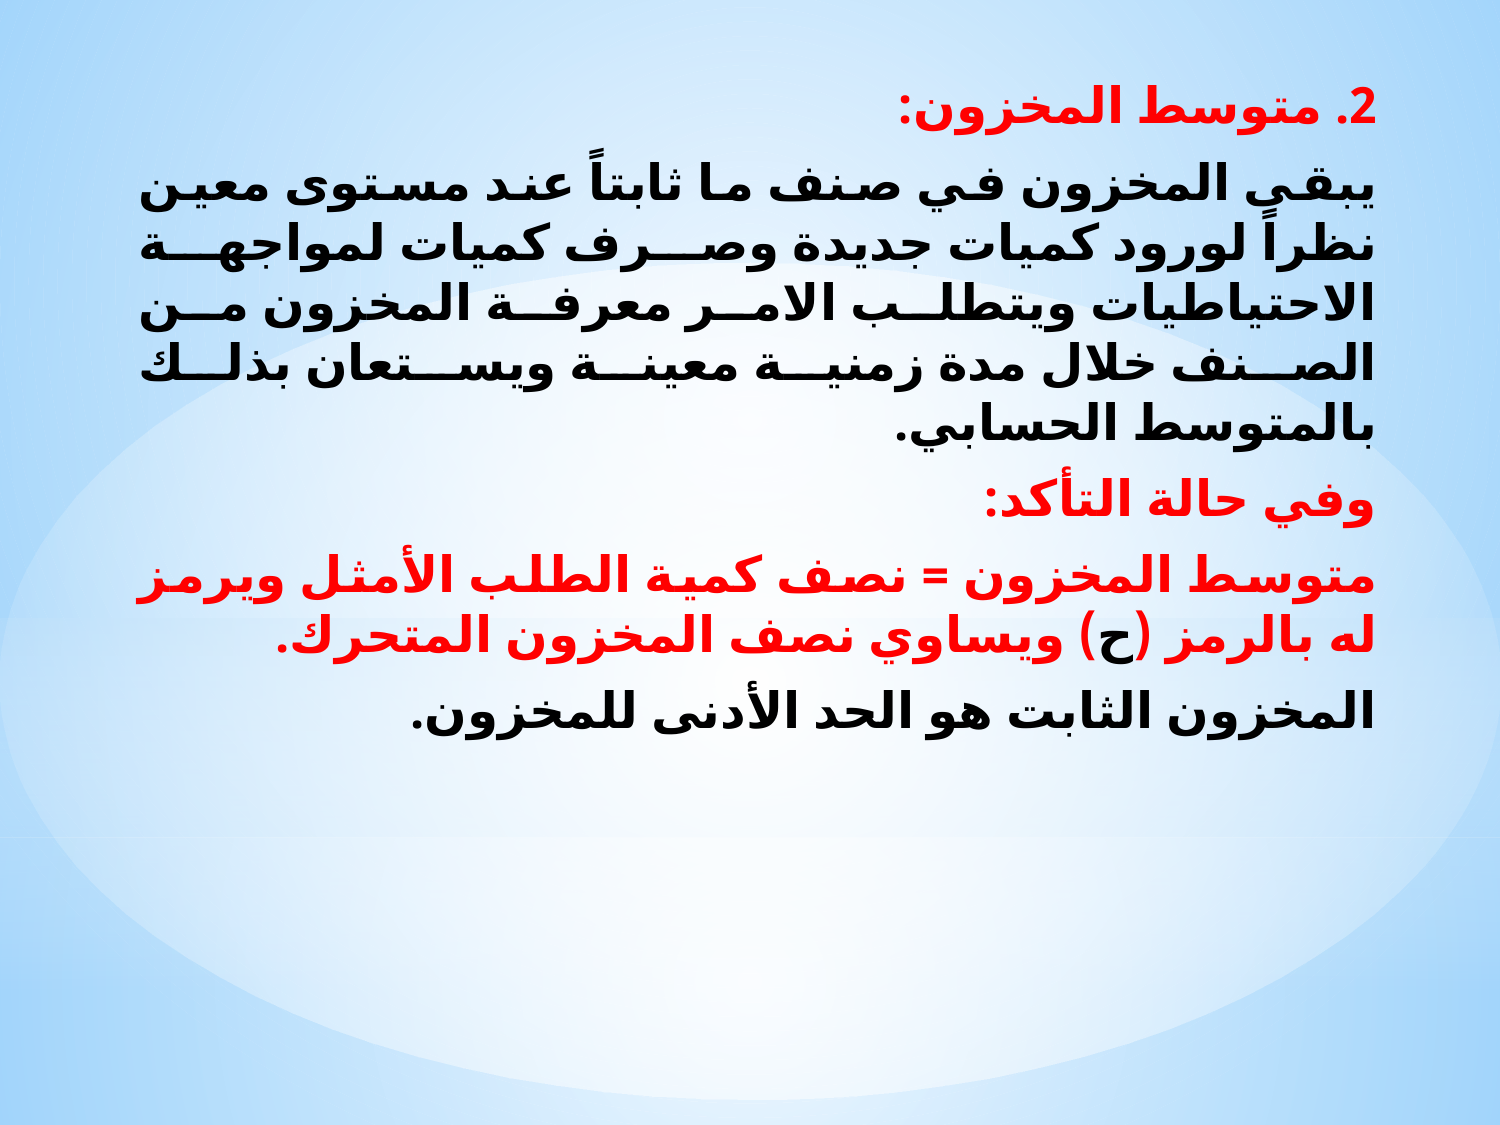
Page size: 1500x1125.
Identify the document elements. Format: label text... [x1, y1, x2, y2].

list 2. متوسط المخزون: يبقى المخزون في صنف ما ثابتاً عند مستوى معين نظراً لورود كميات جديدة وصرف كميات لمواجهة الاحتياطيات ويتطلب الامر معرفة المخزون من الصنف خلال مدة زمنية معينة ويستعان بذلك بالمتوسط الحسابي. وفي حالة التأكد: متوسط المخزون = نصف كمية الطلب الأمثل ويرمز له بالرمز (ح) ويساوي نصف المخزون المتحرك. المخزون الثابت هو الحد الأدنى للمخزون. [123, 66, 1400, 835]
